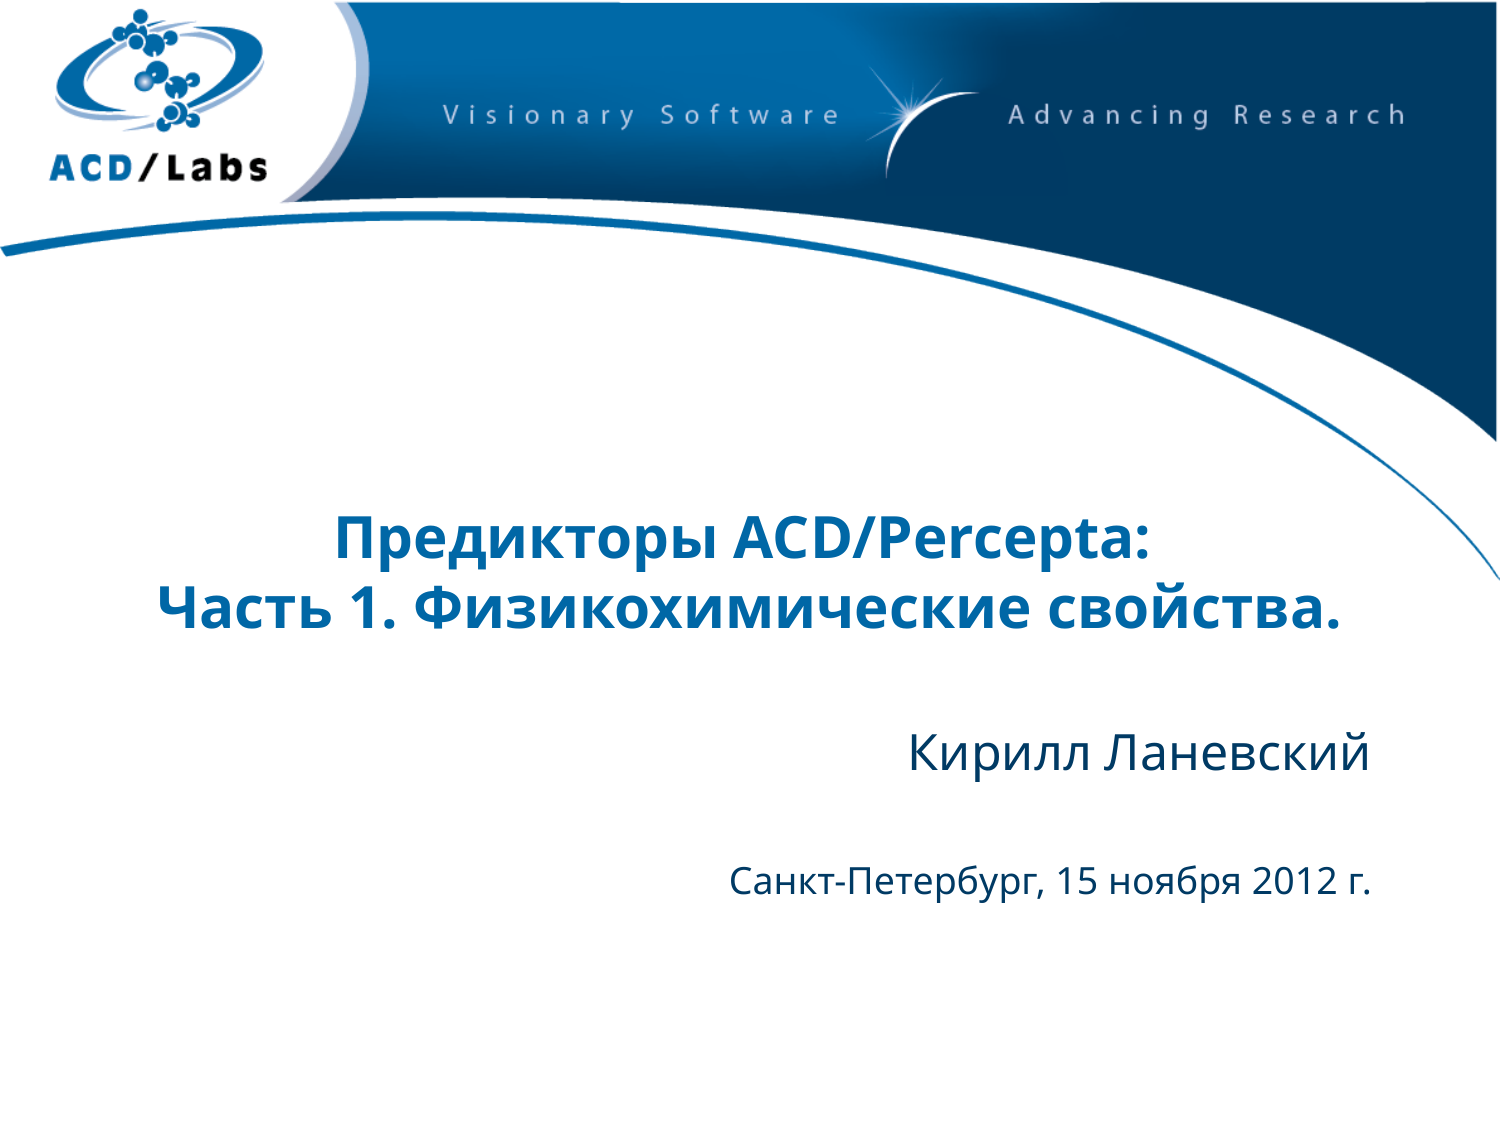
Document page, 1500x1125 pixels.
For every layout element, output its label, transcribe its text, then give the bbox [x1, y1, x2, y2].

picture [0, 0, 1500, 581]
title Предикторы ACD/Percepta: Часть 1. Физикохимические свойства. [76, 449, 1424, 692]
subtitle Кирилл Ланевский Санкт-Петербург, 15 ноября 2012 г. [337, 712, 1388, 1001]
